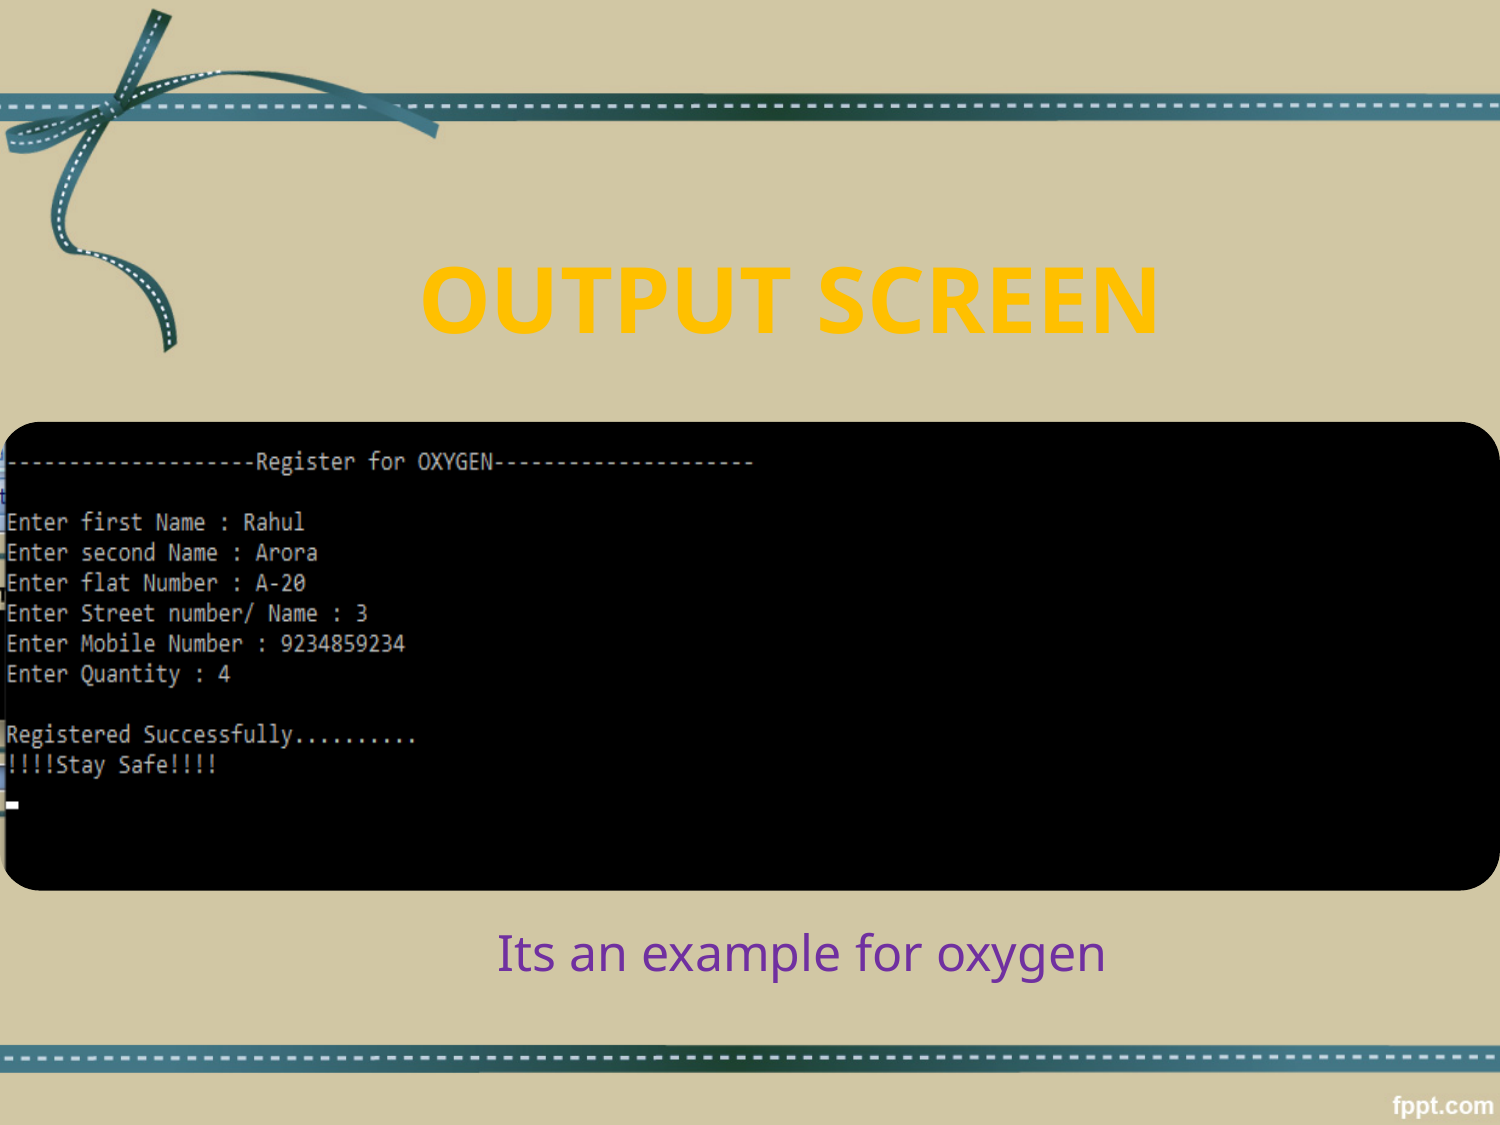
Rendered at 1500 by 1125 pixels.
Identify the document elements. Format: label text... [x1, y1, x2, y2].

text_box output screen [152, 234, 1430, 359]
text_box Its an example for oxygen [339, 913, 1266, 989]
picture [0, 0, 1500, 1125]
